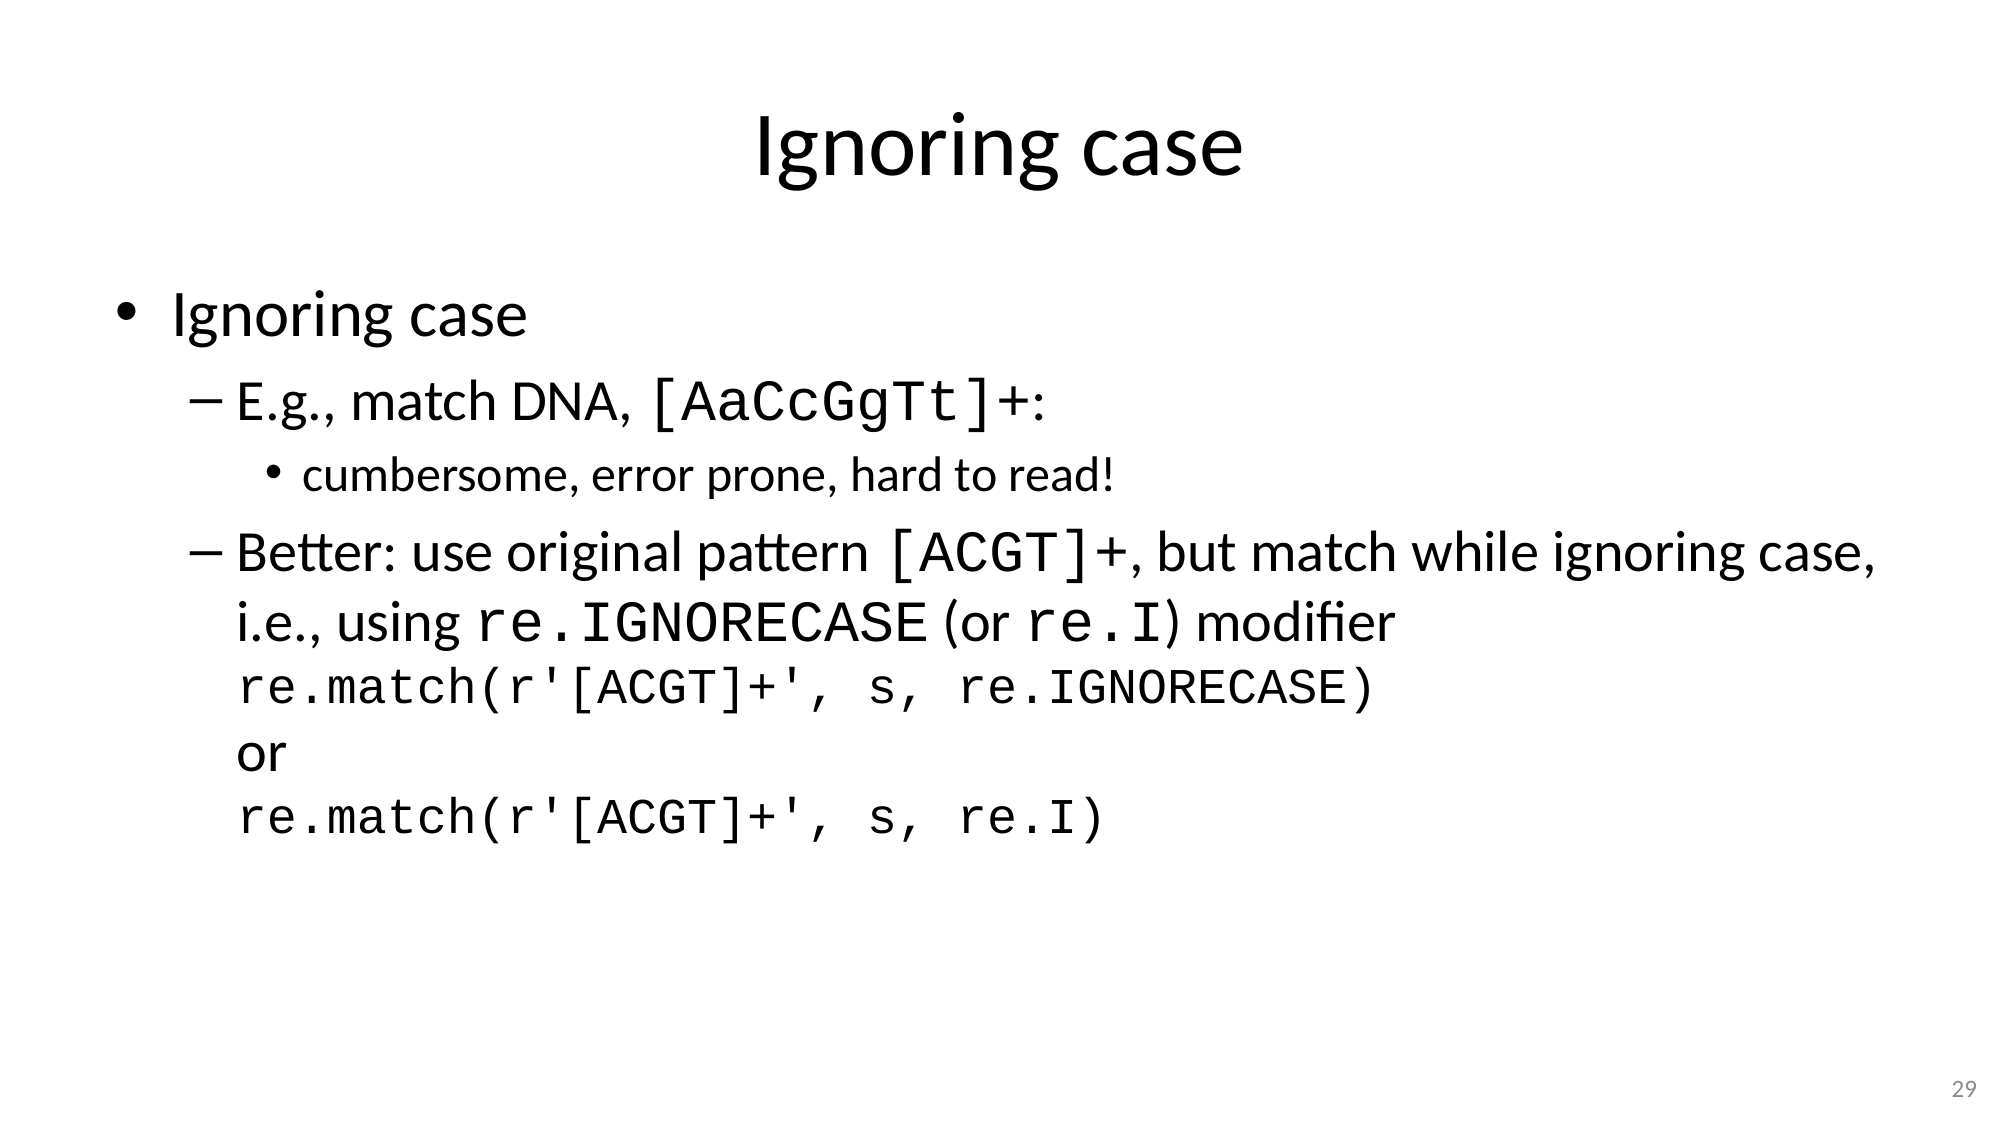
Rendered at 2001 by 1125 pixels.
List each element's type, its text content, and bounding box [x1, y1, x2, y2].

slide_number 29 [1525, 1057, 1993, 1118]
title Ignoring case [99, 45, 1900, 233]
list Ignoring case E.g., match DNA, [AaCcGgTt]+: cumbersome, error prone, hard to read! Better: use original pattern [ACGT]+, but match while ignoring case, i.e., using re.IGNORECASE (or re.I) modifier re.match(r'[ACGT]+', s, re.IGNORECASE) or re.match(r'[ACGT]+', s, re.I) [99, 262, 1900, 1005]
